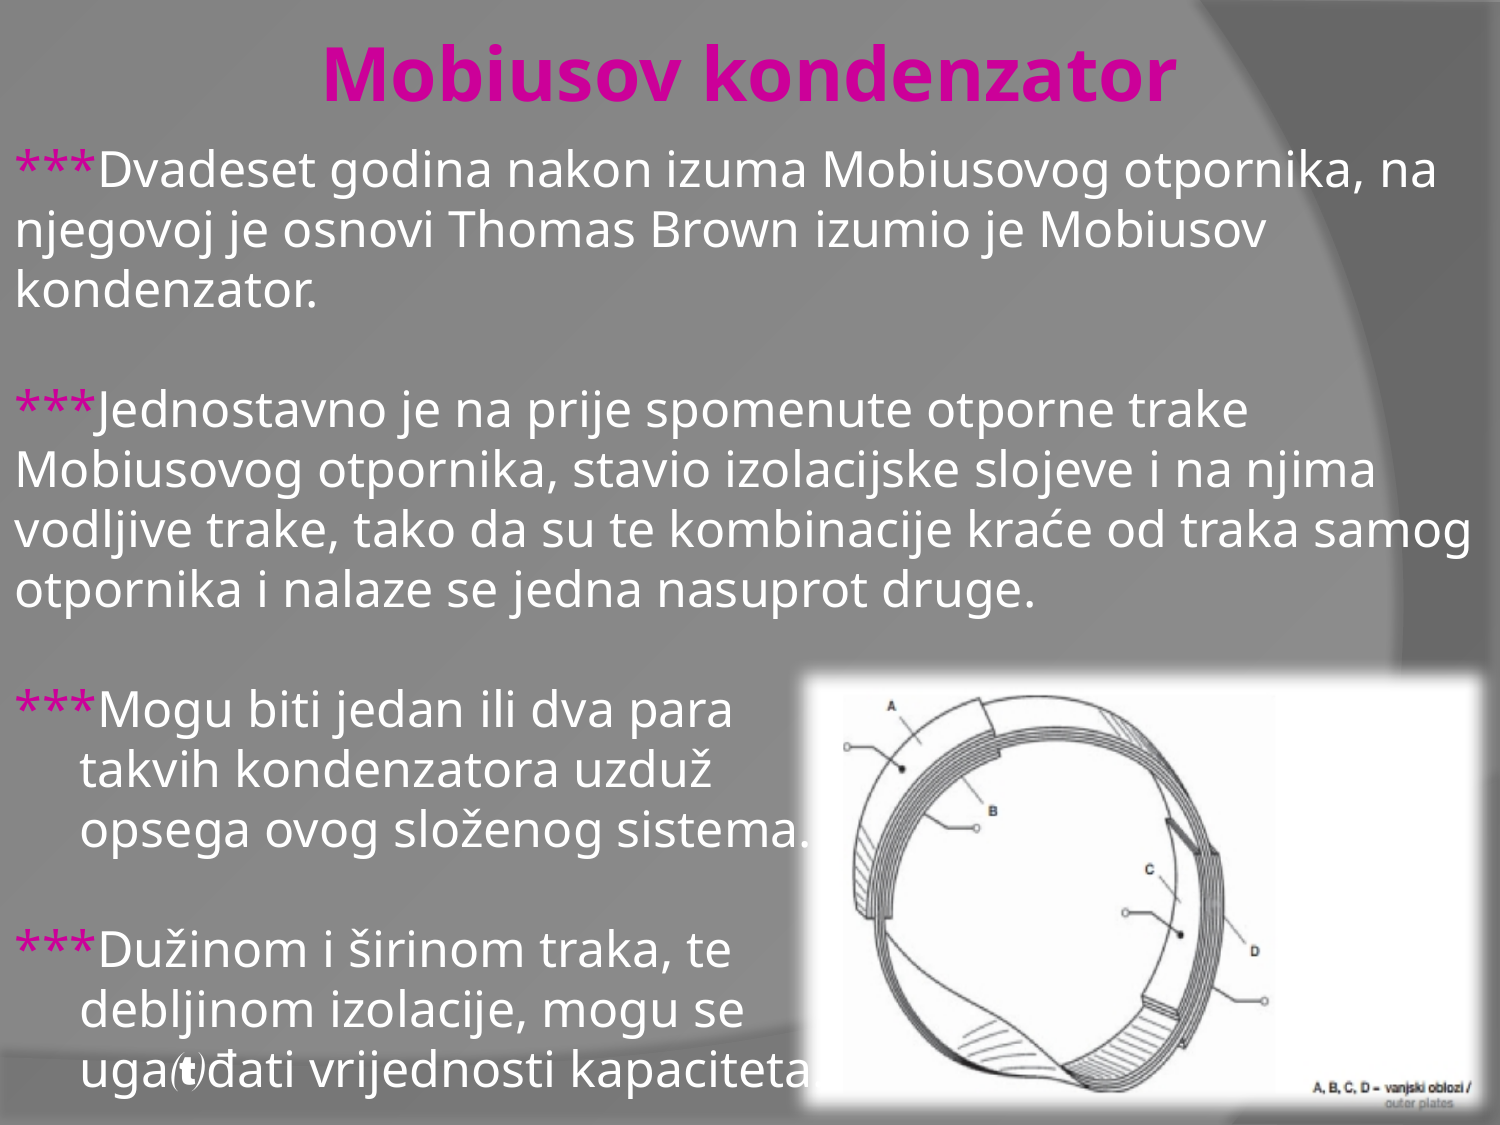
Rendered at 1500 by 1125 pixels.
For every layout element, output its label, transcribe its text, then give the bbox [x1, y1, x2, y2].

text_box ***Dvadeset godina nakon izuma Mobiusovog otpornika, na njegovoj je osnovi Thomas Brown izumio je Mobiusov kondenzator. ***Jednostavno je na prije spomenute otporne trake Mobiusovog otpornika, stavio izolacijske slojeve i na njima vodljive trake, tako da su te kombinacije kraće od traka samog otpornika i nalaze se jedna nasuprot druge. ***Mogu biti jedan ili dva para takvih kondenzatora uzduž opsega ovog složenog sistema. ***Dužinom i širinom traka, te debljinom izolacije, mogu se ugađati vrijednosti kapaciteta. [0, 130, 1500, 1105]
picture [785, 656, 1500, 1125]
text_box Mobiusov kondenzator [305, 19, 1195, 124]
